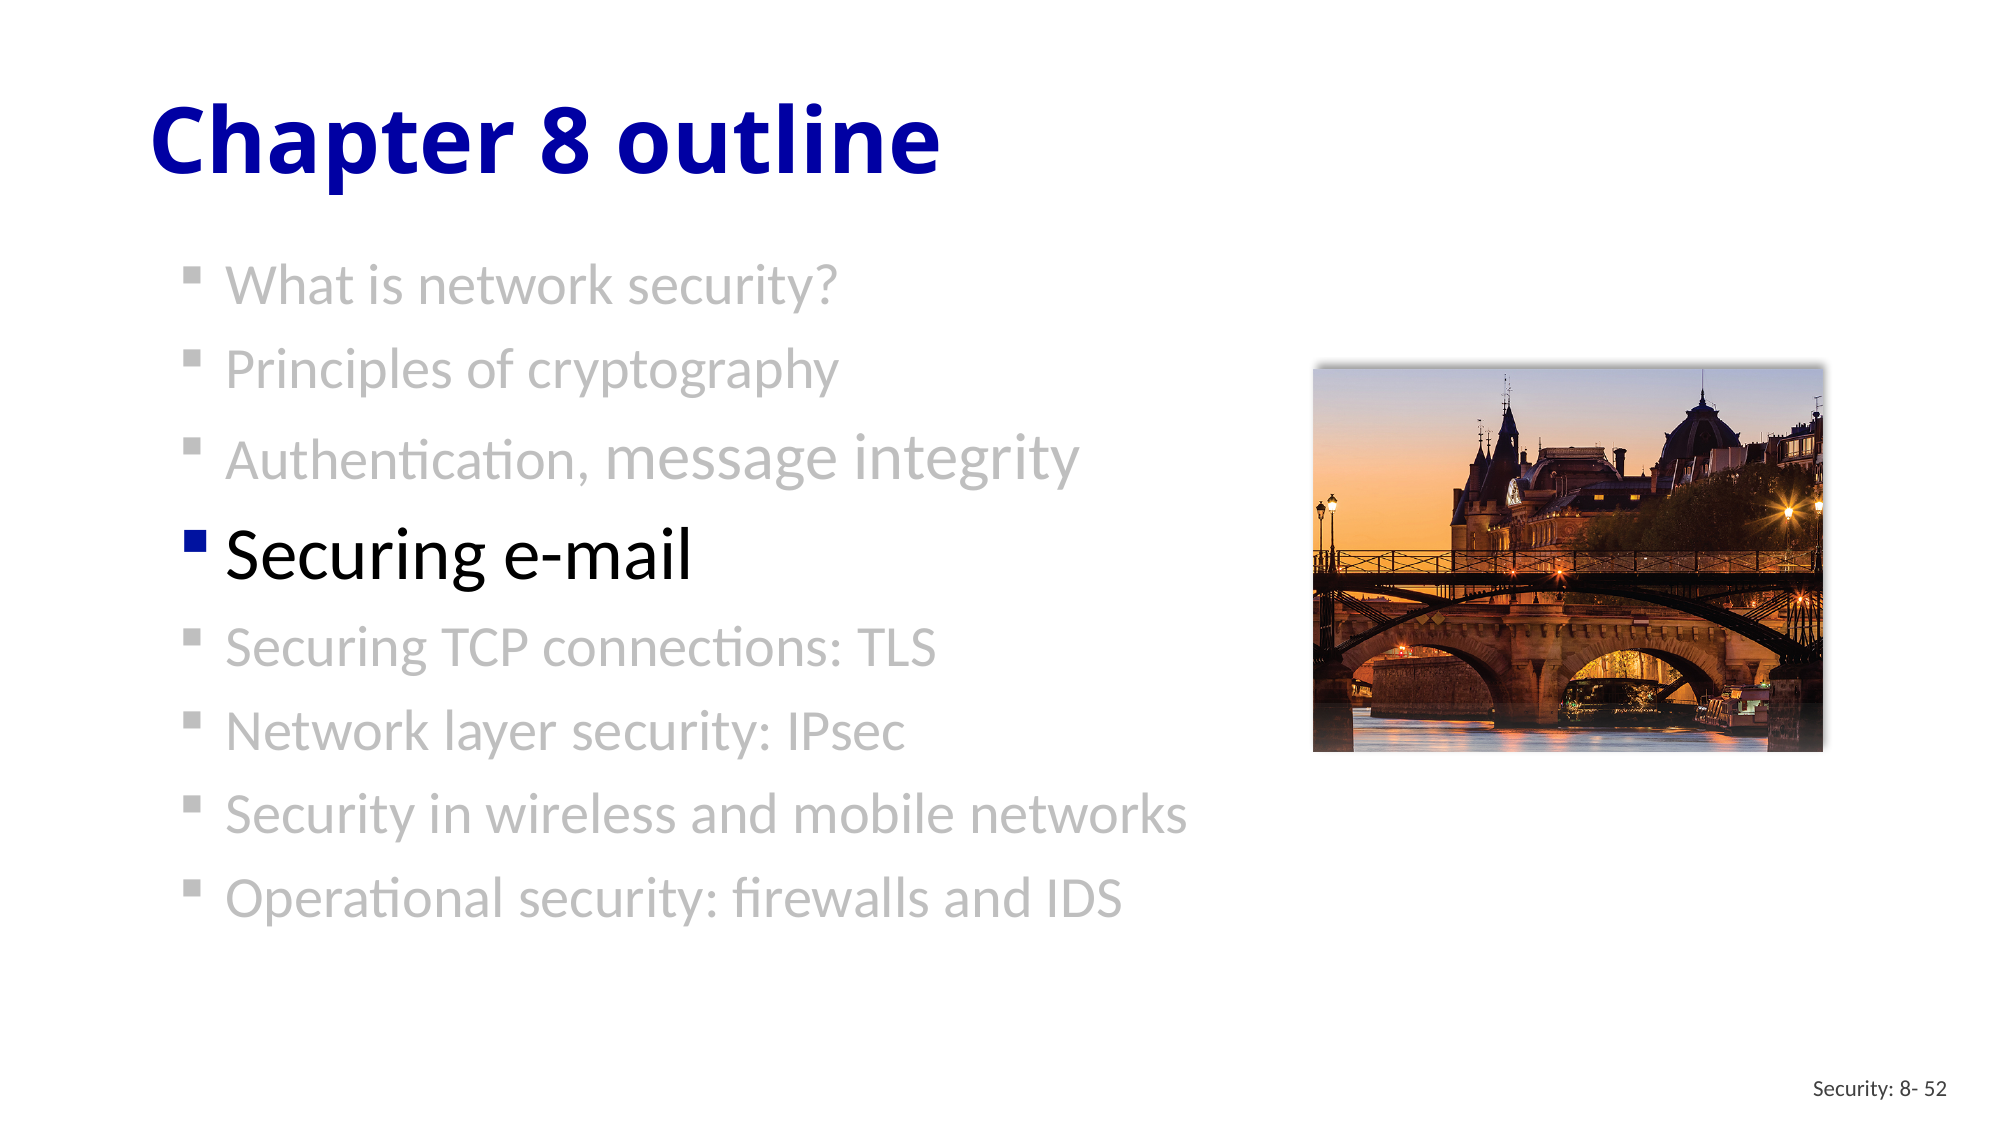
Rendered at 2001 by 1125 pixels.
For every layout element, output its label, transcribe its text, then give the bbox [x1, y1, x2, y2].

slide_number Security: 8- 52 [1512, 1056, 1963, 1117]
text_box What is network security? Principles of cryptography Authentication, message integrity Securing e-mail Securing TCP connections: TLS Network layer security: IPsec Security in wireless and mobile networks Operational security: firewalls and IDS [152, 246, 1428, 1010]
title Chapter 8 outline [133, 70, 1859, 218]
picture [1313, 369, 1823, 752]
